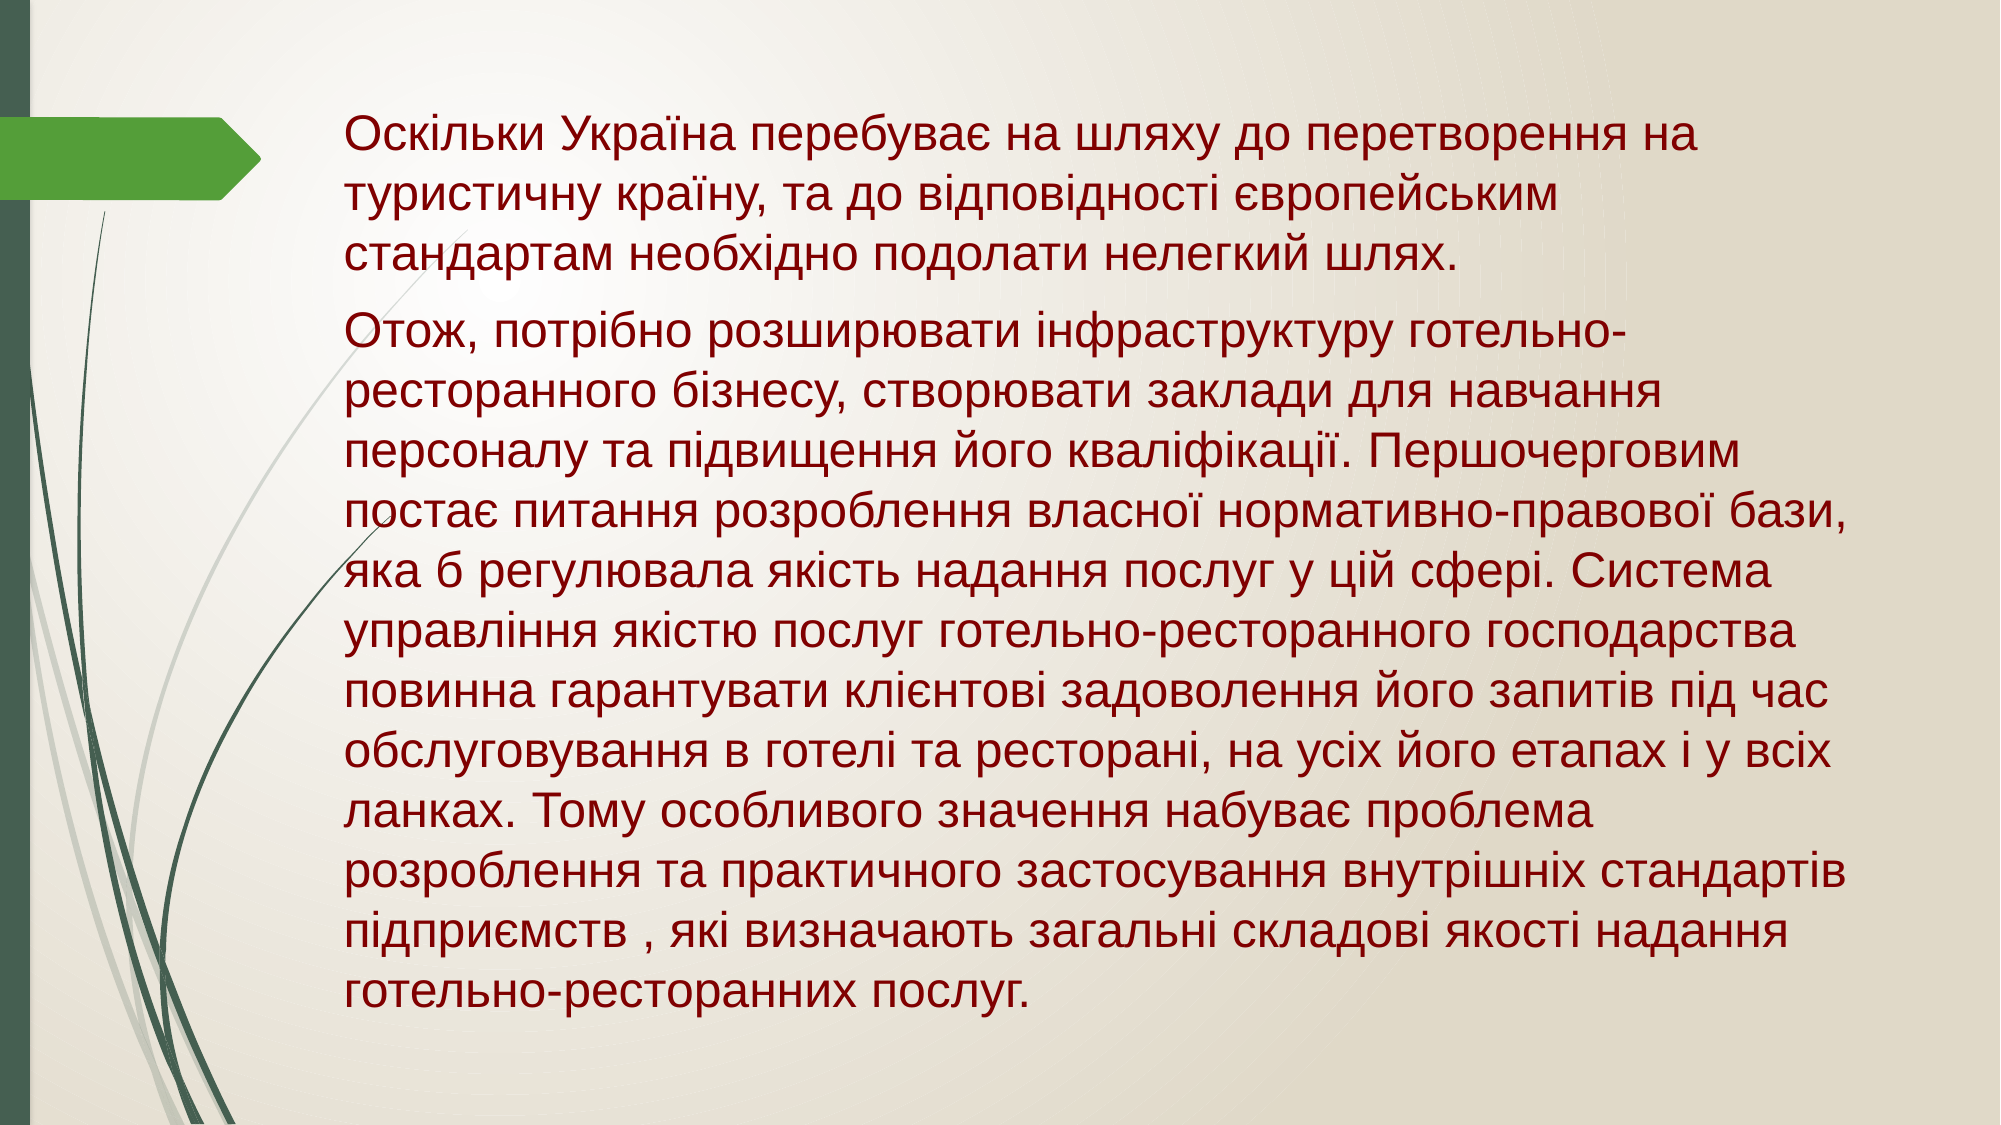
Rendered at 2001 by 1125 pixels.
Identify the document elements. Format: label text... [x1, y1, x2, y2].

text_box Отож, потрібно розширювати інфраструктуру готельно-ресторанного бізнесу, створювати заклади для навчання персоналу та підвищення його кваліфікації. Першочерговим постає питання розроблення власної нормативно-правової бази, яка б регулювала якість надання послуг у цій сфері. Система управління якістю послуг готельно-ресторанного господарства повинна гарантувати клієнтові задоволення його запитів під час обслуговування в готелі та ресторані, на усіх його етапах і у всіх ланках. Тому особливого значення набуває проблема розроблення та практичного застосування внутрішніх стандартів підприємств , які визначають загальні складові якості надання готельно-ресторанних послуг. [328, 290, 1887, 1026]
text_box Оскільки Україна перебуває на шляху до перетворення на туристичну країну, та до відповідності європейським стандартам необхідно подолати нелегкий шлях. [328, 93, 1794, 289]
